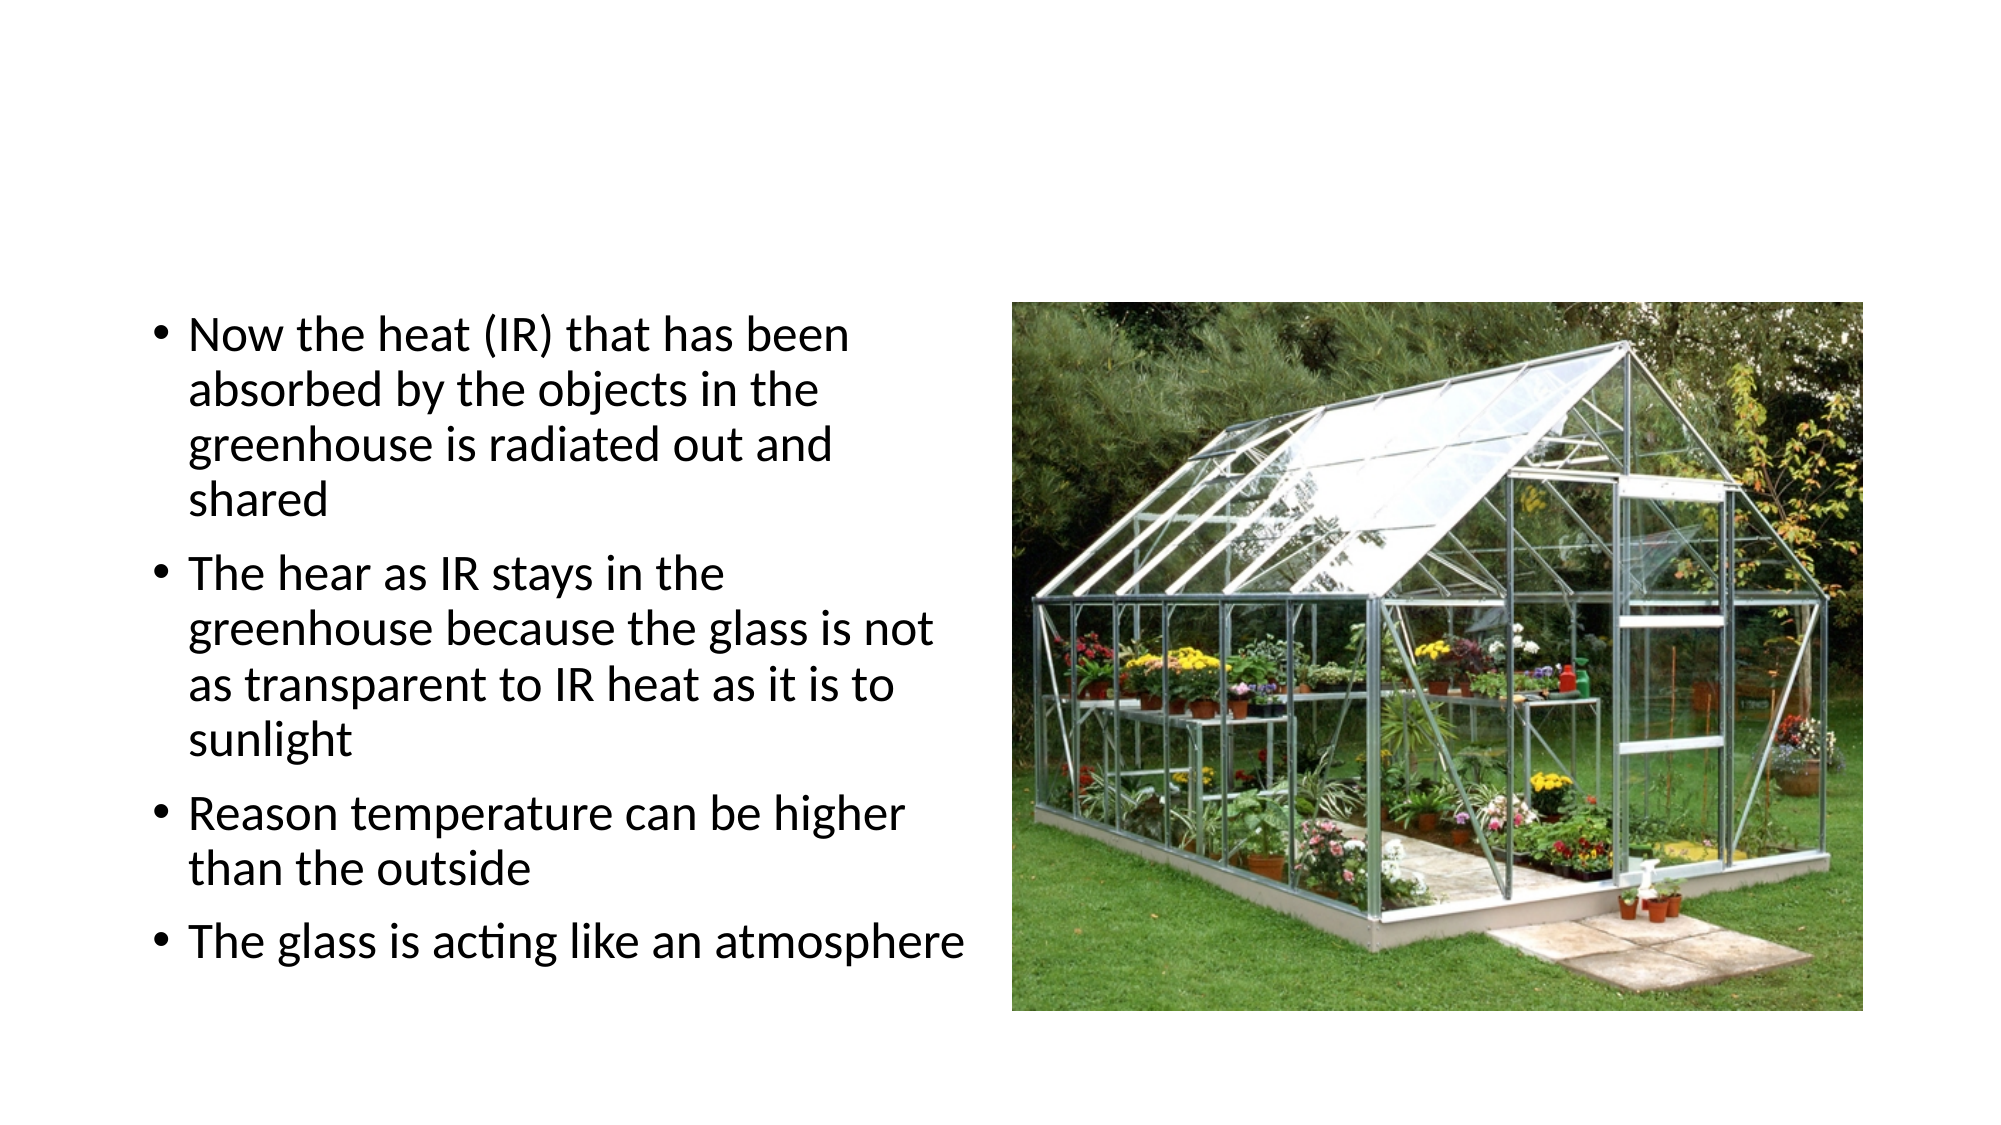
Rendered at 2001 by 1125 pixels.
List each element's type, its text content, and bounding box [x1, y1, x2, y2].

list Now the heat (IR) that has been absorbed by the objects in the greenhouse is radiated out and shared The hear as IR stays in the greenhouse because the glass is not as transparent to IR heat as it is to sunlight Reason temperature can be higher than the outside The glass is acting like an atmosphere [137, 299, 988, 1014]
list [1012, 302, 1863, 1011]
